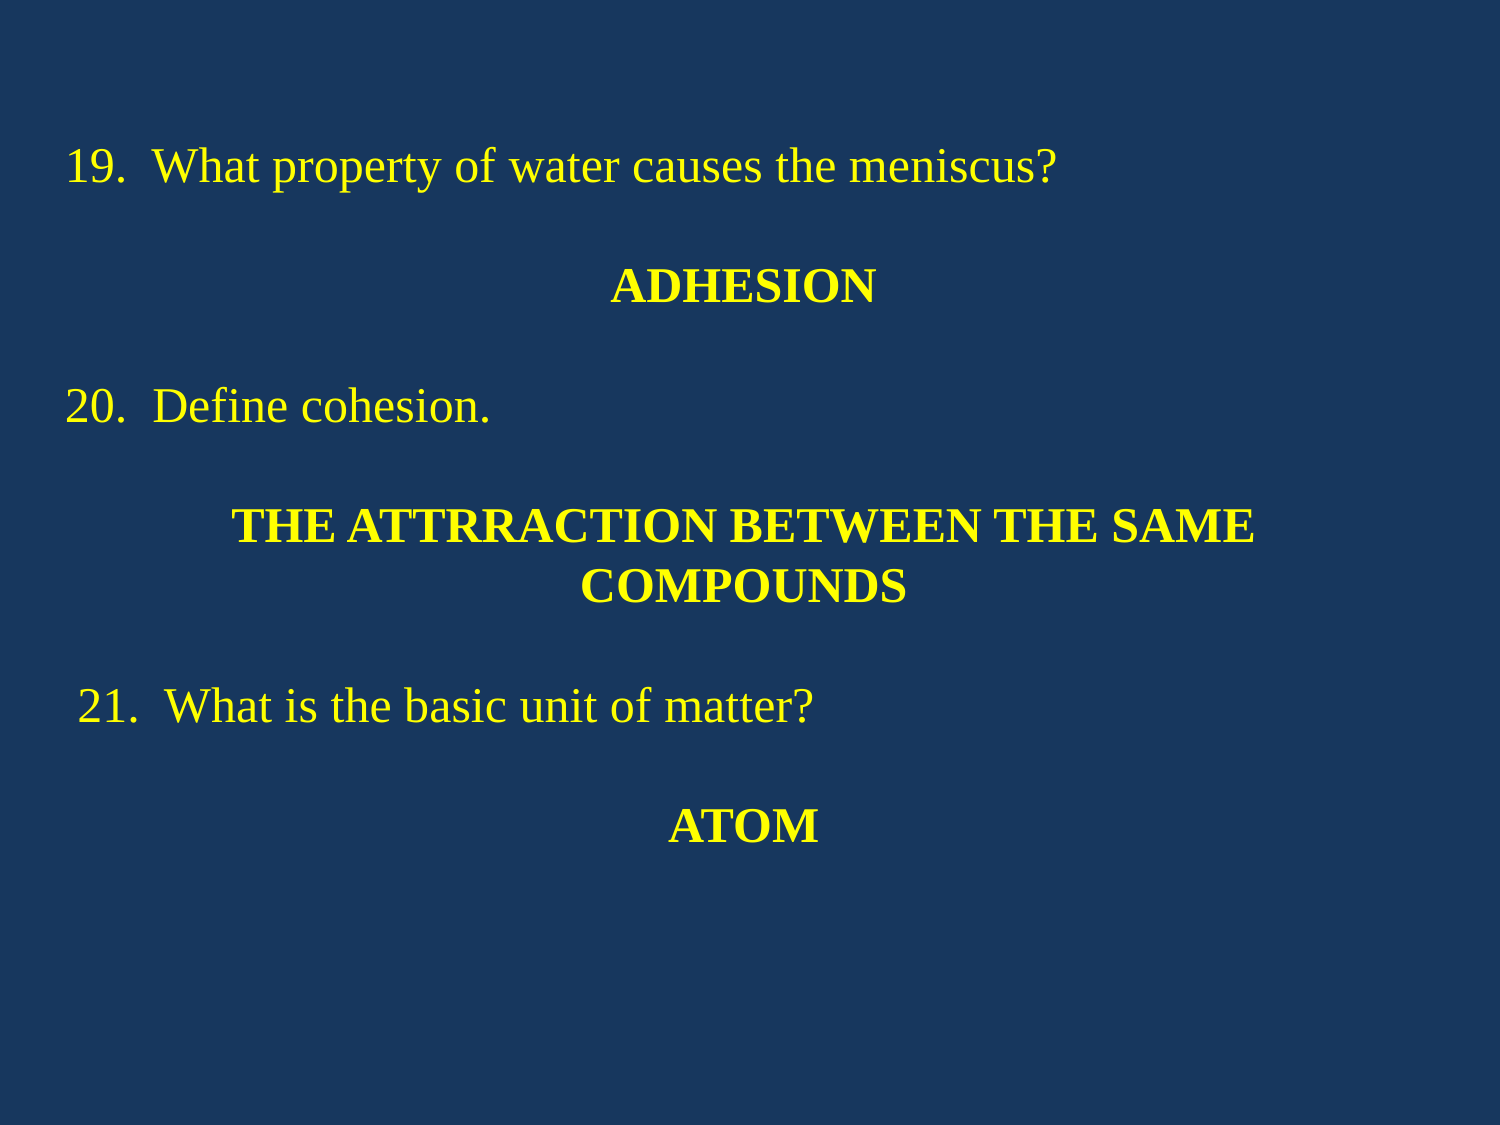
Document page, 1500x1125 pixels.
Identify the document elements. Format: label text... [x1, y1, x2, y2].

text_box 19. What property of water causes the meniscus? ADHESION 20. Define cohesion. THE ATTRRACTION BETWEEN THE SAME COMPOUNDS 21. What is the basic unit of matter? ATOM [50, 124, 1438, 860]
